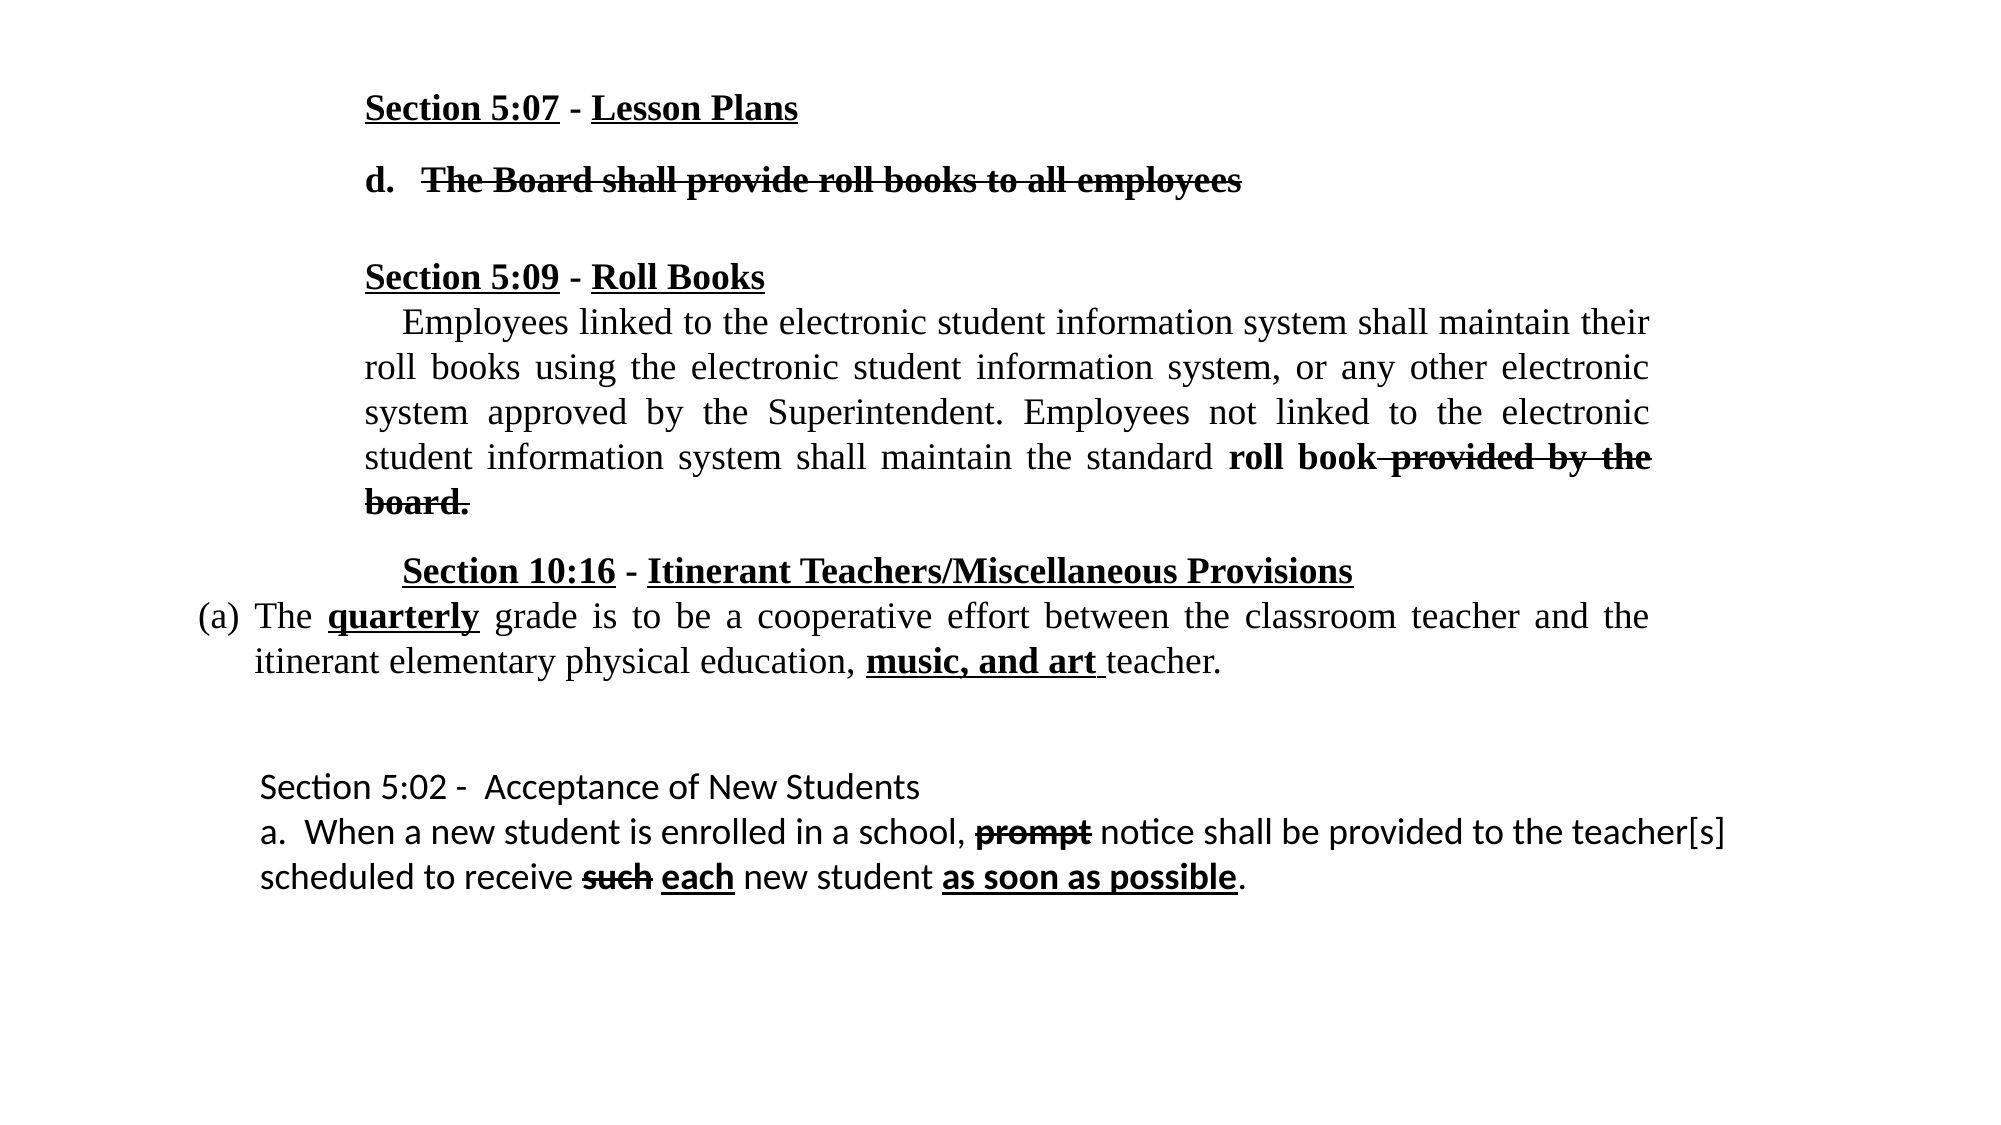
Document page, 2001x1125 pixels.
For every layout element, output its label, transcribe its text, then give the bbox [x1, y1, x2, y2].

text_box Section 5:07 - Lesson Plans The Board shall provide roll books to all employees Section 5:09 - Roll Books Employees linked to the electronic student information system shall maintain their roll books using the electronic student information system, or any other electronic system approved by the Superintendent. Employees not linked to the electronic student information system shall maintain the standard roll book provided by the board. Section 10:16 - Itinerant Teachers/Miscellaneous Provisions The quarterly grade is to be a cooperative effort between the classroom teacher and the itinerant elementary physical education, music, and art teacher. [183, 96, 1854, 758]
text_box Section 5:02 - Acceptance of New Students a. When a new student is enrolled in a school, prompt notice shall be provided to the teacher[s] scheduled to receive such each new student as soon as possible. [244, 754, 1792, 905]
